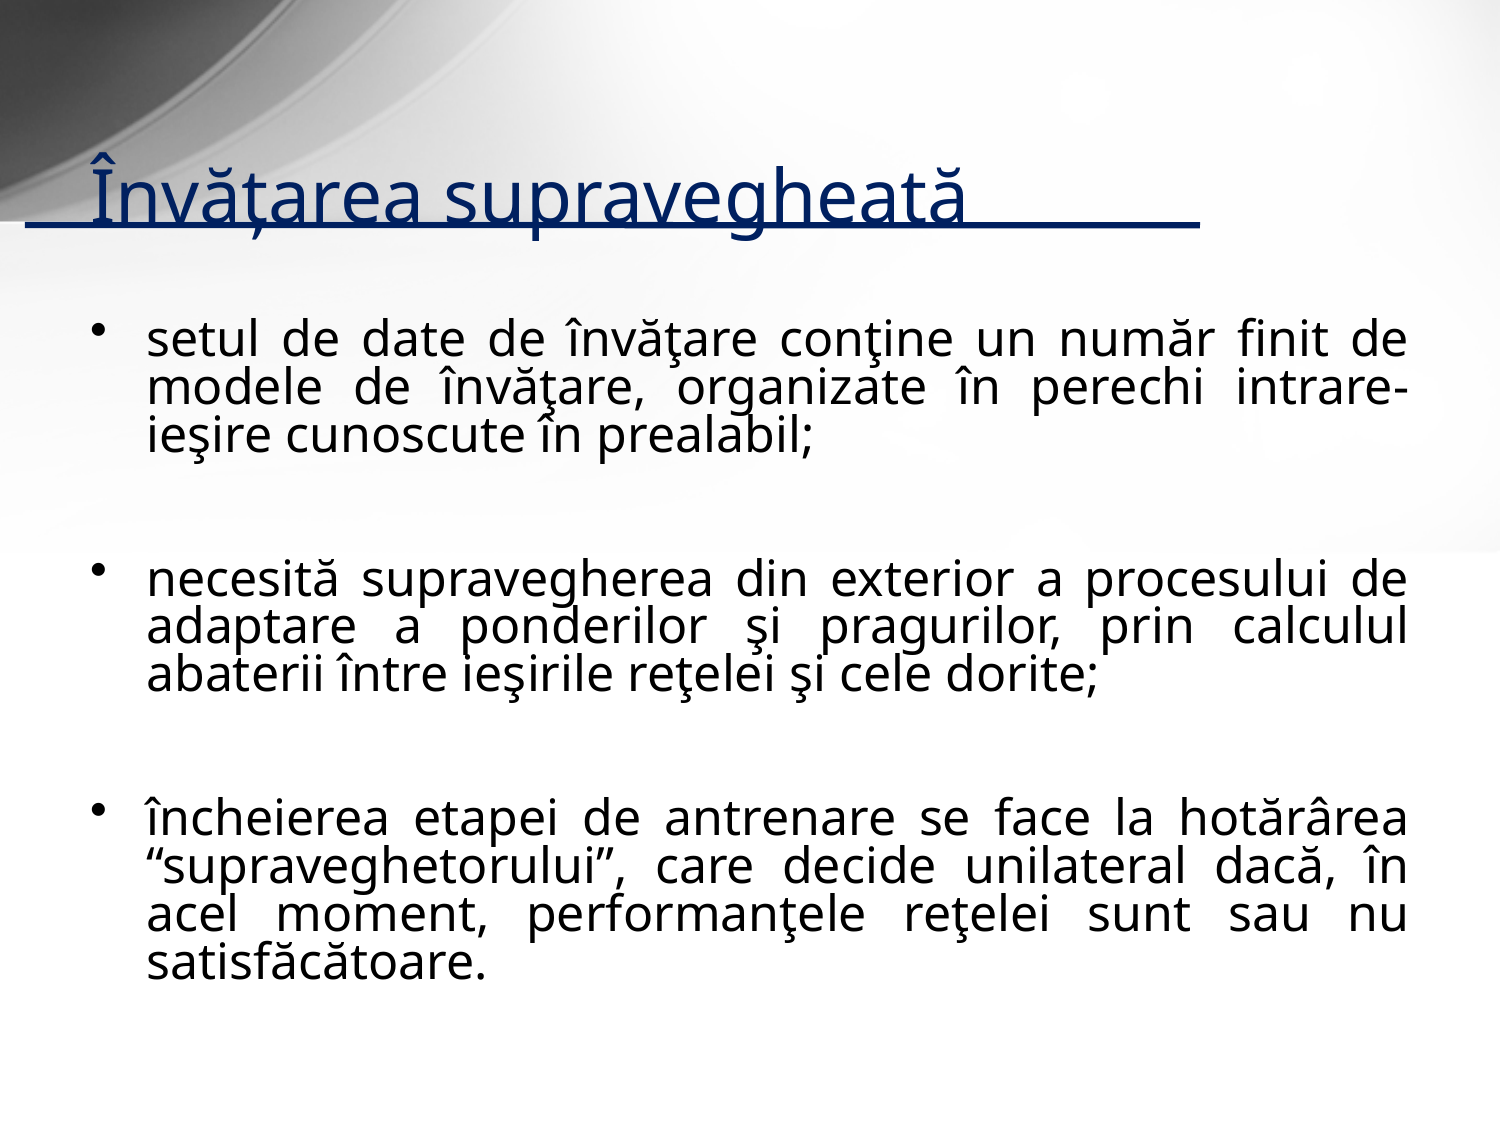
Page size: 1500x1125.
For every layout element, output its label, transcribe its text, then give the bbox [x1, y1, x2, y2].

list setul de date de învăţare conţine un număr finit de modele de învăţare, organizate în perechi intrare-ieşire cunoscute în prealabil; necesită supravegherea din exterior a procesului de adaptare a ponderilor şi pragurilor, prin calculul abaterii între ieşirile reţelei şi cele dorite; încheierea etapei de antrenare se face la hotărârea “supraveghetorului”, care decide unilateral dacă, în acel moment, performanţele reţelei sunt sau nu satisfăcătoare. [74, 262, 1426, 1006]
title Învăţarea supravegheată [74, 58, 1426, 247]
picture [0, 0, 1500, 1125]
